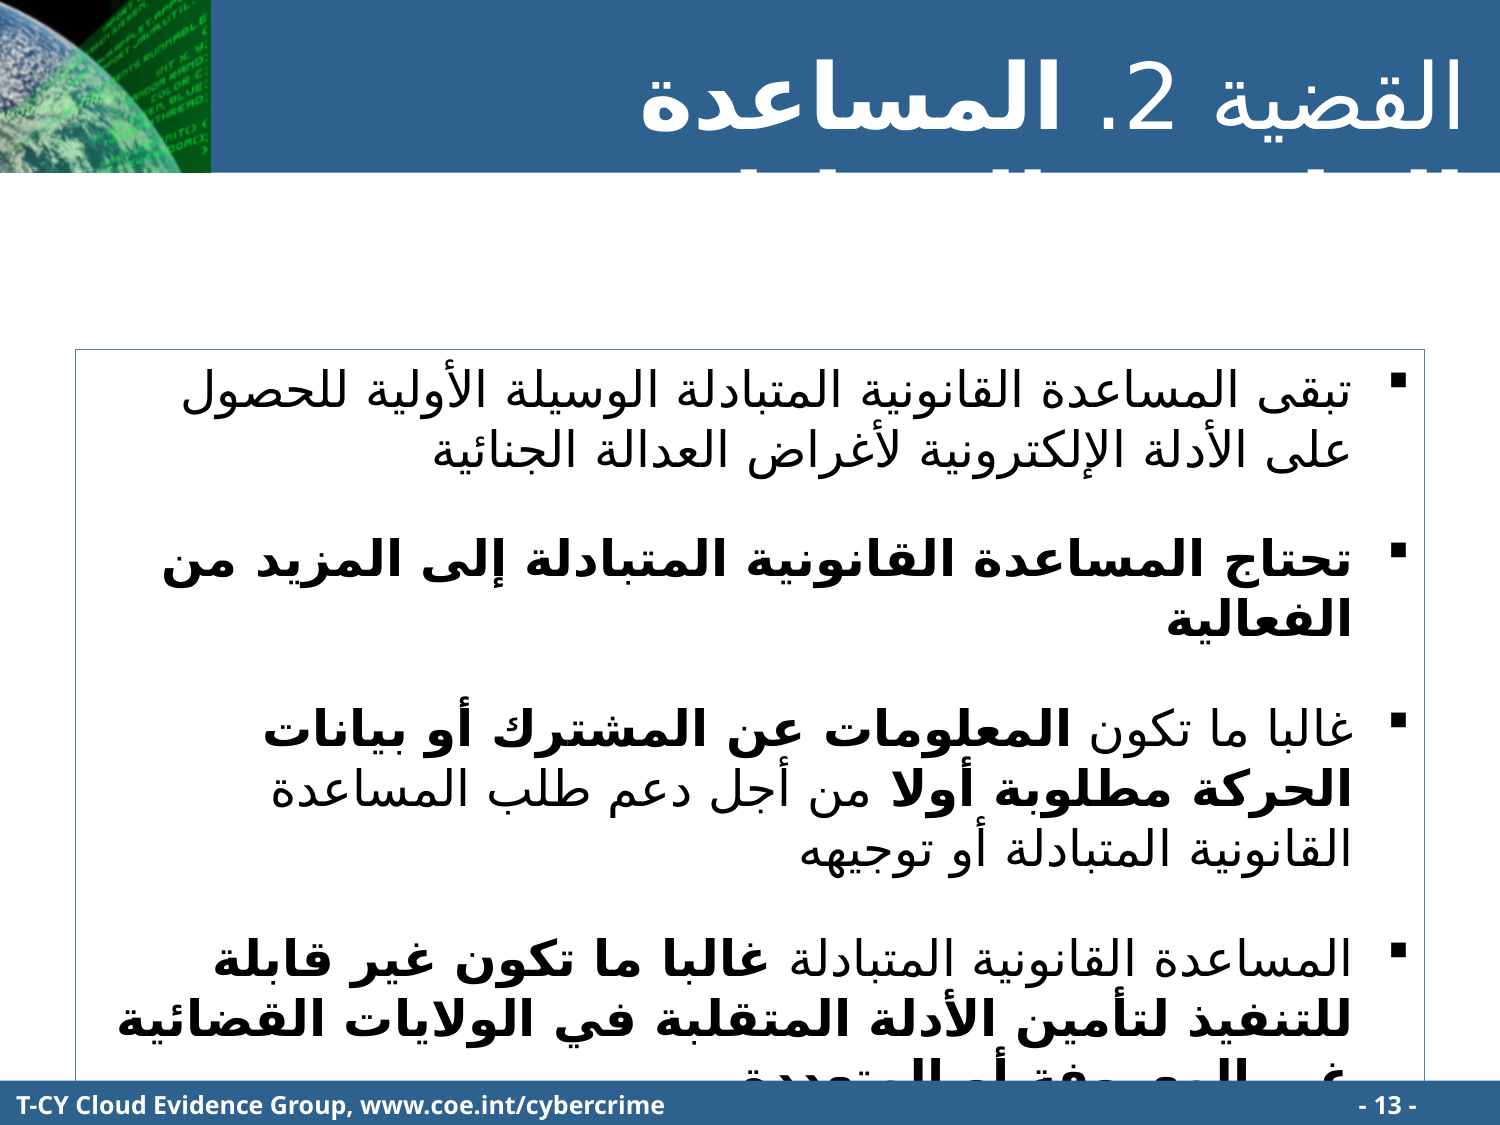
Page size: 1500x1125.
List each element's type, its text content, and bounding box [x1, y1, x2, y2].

list تبقى المساعدة القانونية المتبادلة الوسيلة الأولية للحصول على الأدلة الإلكترونية لأغراض العدالة الجنائية تحتاج المساعدة القانونية المتبادلة إلى المزيد من الفعالية غالبا ما تكون المعلومات عن المشترك أو بيانات الحركة مطلوبة أولا من أجل دعم طلب المساعدة القانونية المتبادلة أو توجيهه المساعدة القانونية المتبادلة غالبا ما تكون غير قابلة للتنفيذ لتأمين الأدلة المتقلبة في الولايات القضائية غير المعروفة أو المتعددة. [75, 349, 1425, 1079]
text_box T-CY Cloud Evidence Group, www.coe.int/cybercrime - 13 - [1, 1082, 1500, 1125]
text_box [214, 0, 1500, 175]
picture [0, 0, 212, 173]
text_box القضية 2. المساعدة القانونية المتبادلة [230, 30, 1483, 266]
text_box [0, 1079, 1500, 1125]
